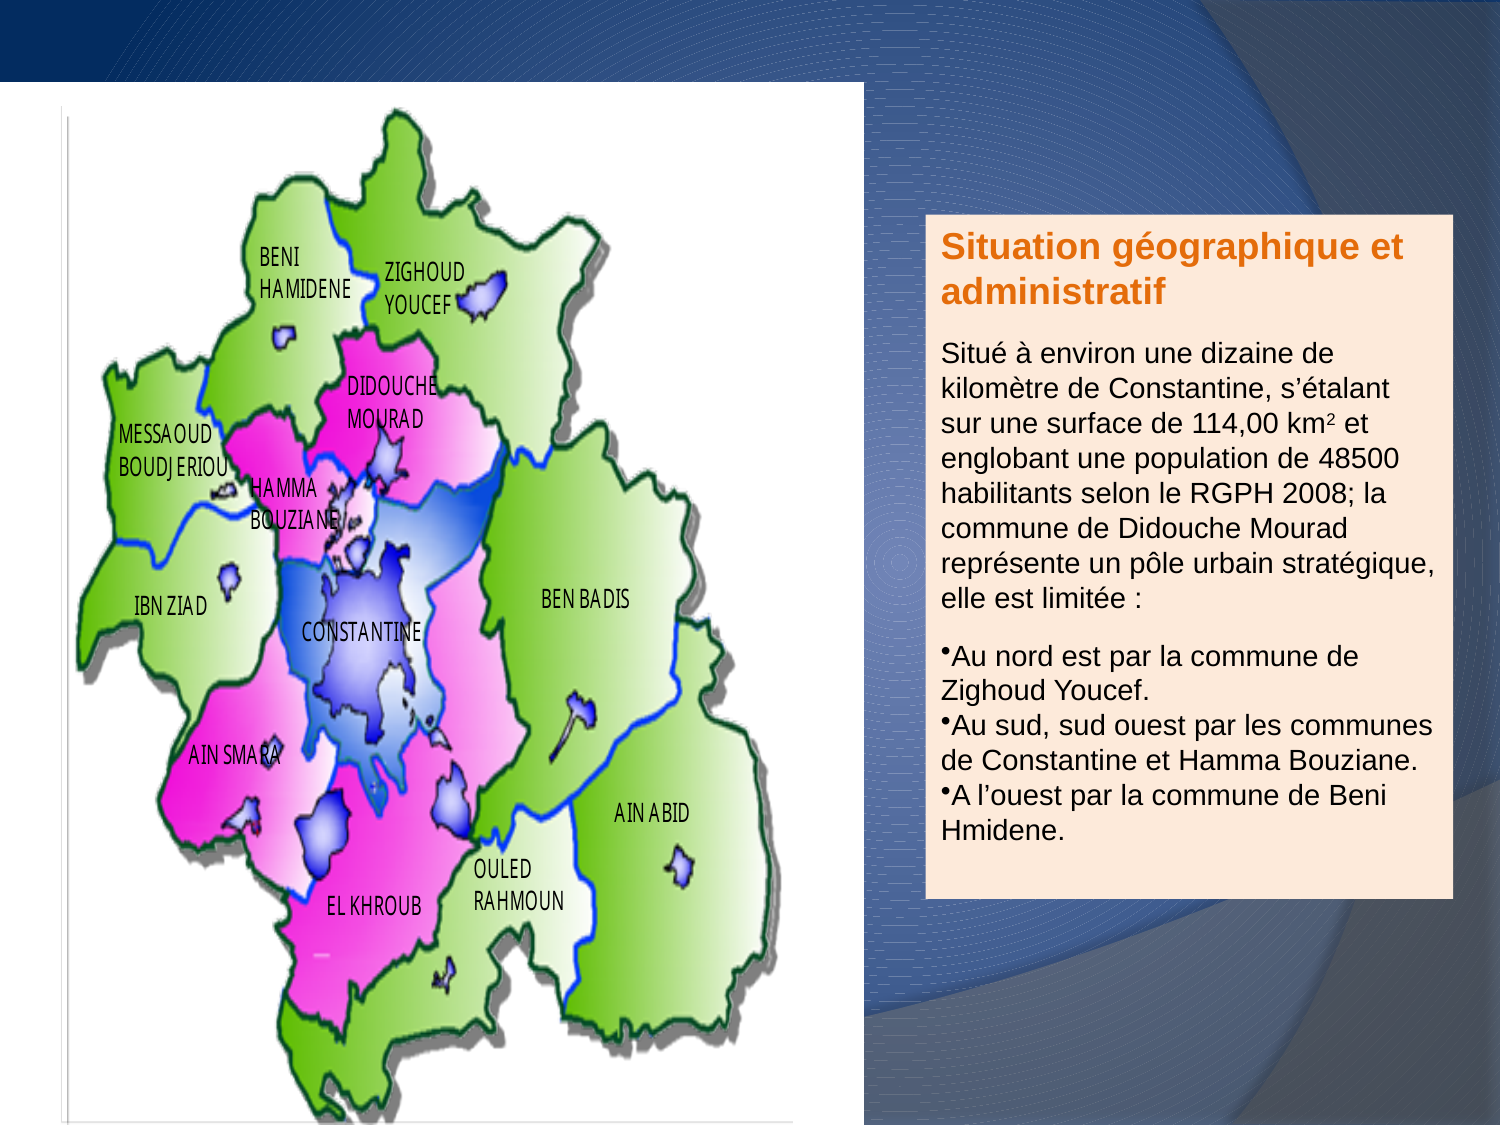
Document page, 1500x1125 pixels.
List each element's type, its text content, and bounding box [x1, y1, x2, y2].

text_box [0, 81, 865, 1125]
text_box Situation géographique et administratif Situé à environ une dizaine de kilomètre de Constantine, s’étalant sur une surface de 114,00 km2 et englobant une population de 48500 habilitants selon le RGPH 2008; la commune de Didouche Mourad représente un pôle urbain stratégique, elle est limitée : Au nord est par la commune de Zighoud Youcef. Au sud, sud ouest par les communes de Constantine et Hamma Bouziane. A l’ouest par la commune de Beni Hmidene. [925, 214, 1454, 899]
